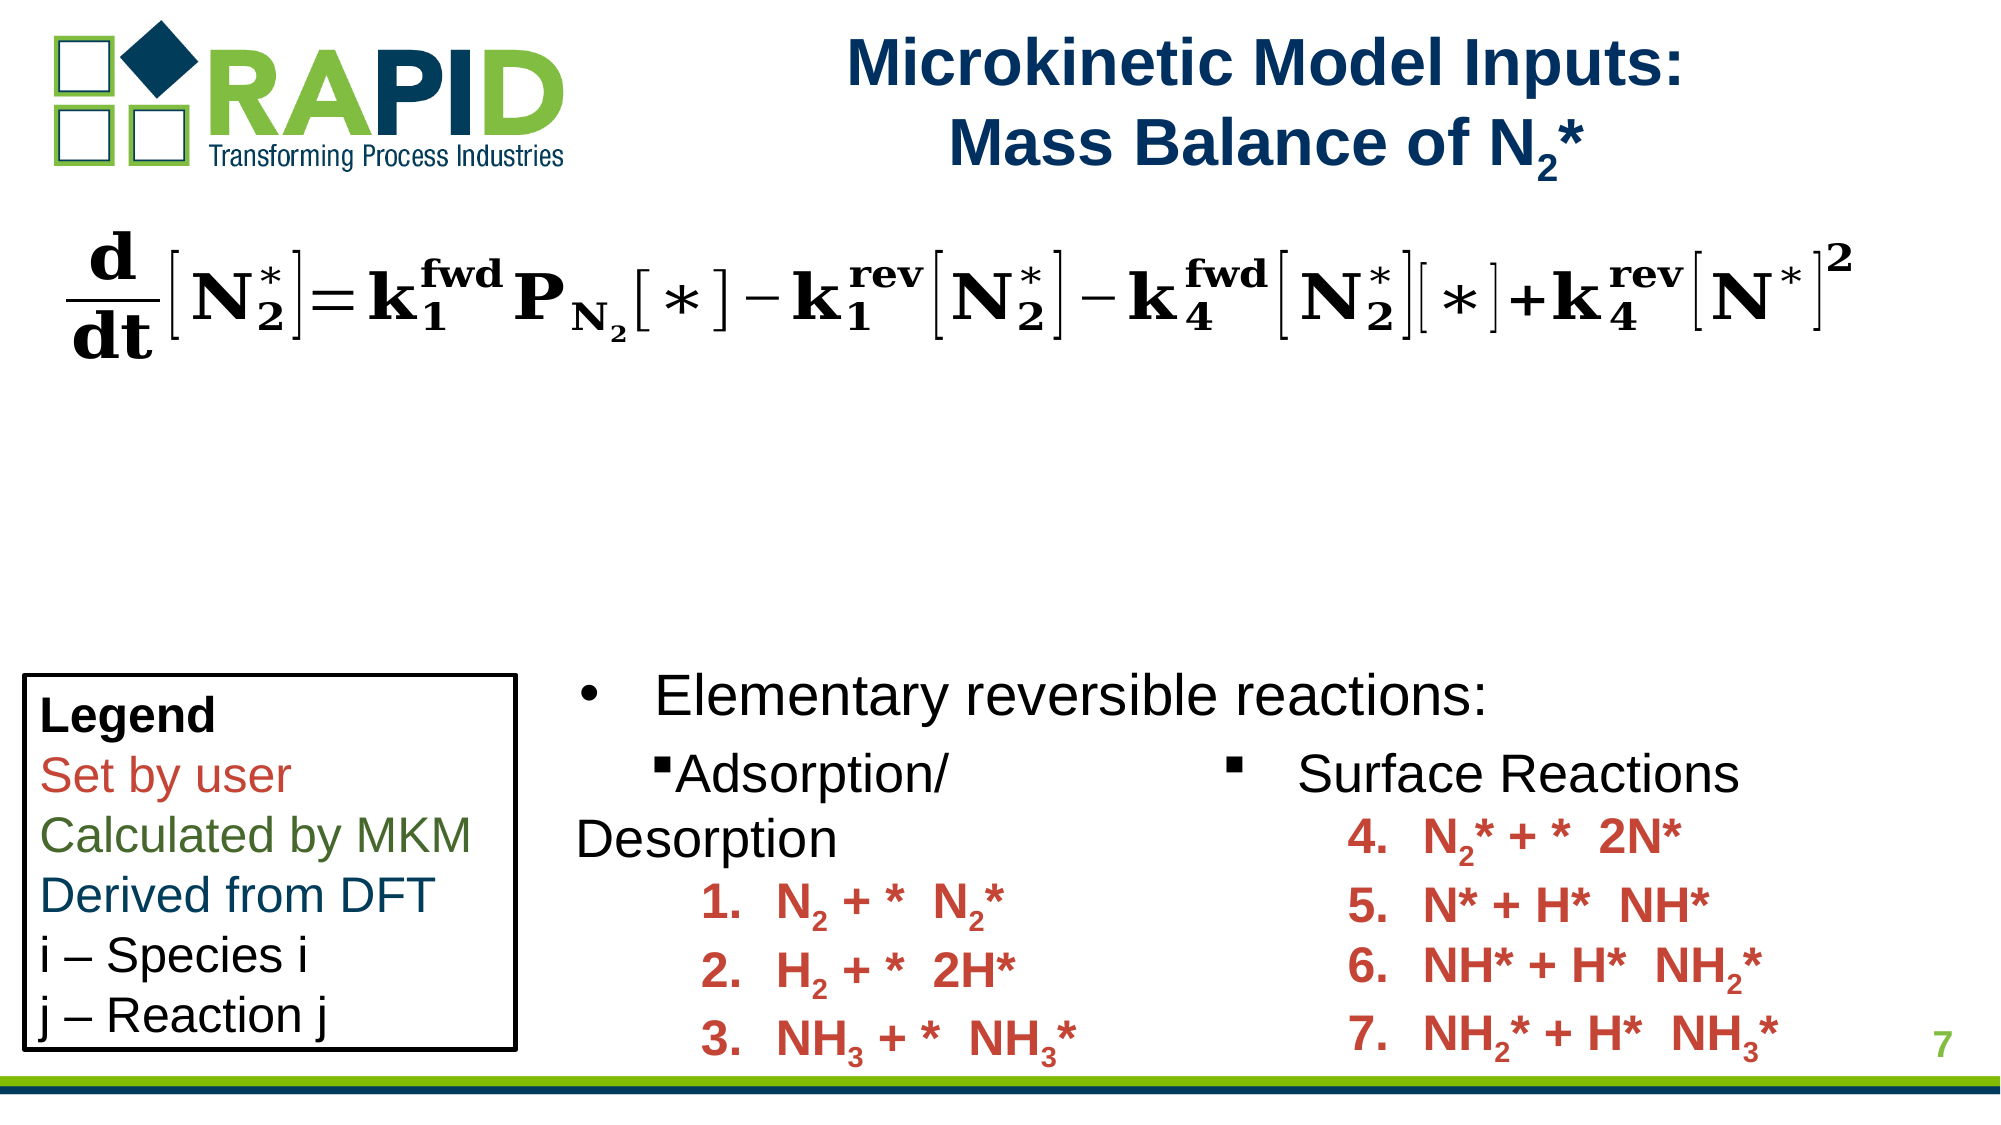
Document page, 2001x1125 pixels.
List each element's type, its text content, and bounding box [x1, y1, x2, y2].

title Microkinetic Model Inputs: Mass Balance of N2* [632, 10, 1900, 198]
picture [0, 0, 2001, 1125]
text_box Elementary reversible reactions: [564, 649, 1819, 735]
text_box Legend Set by user Calculated by MKM Derived from DFT i – Species i j – Reaction j [24, 674, 516, 1050]
